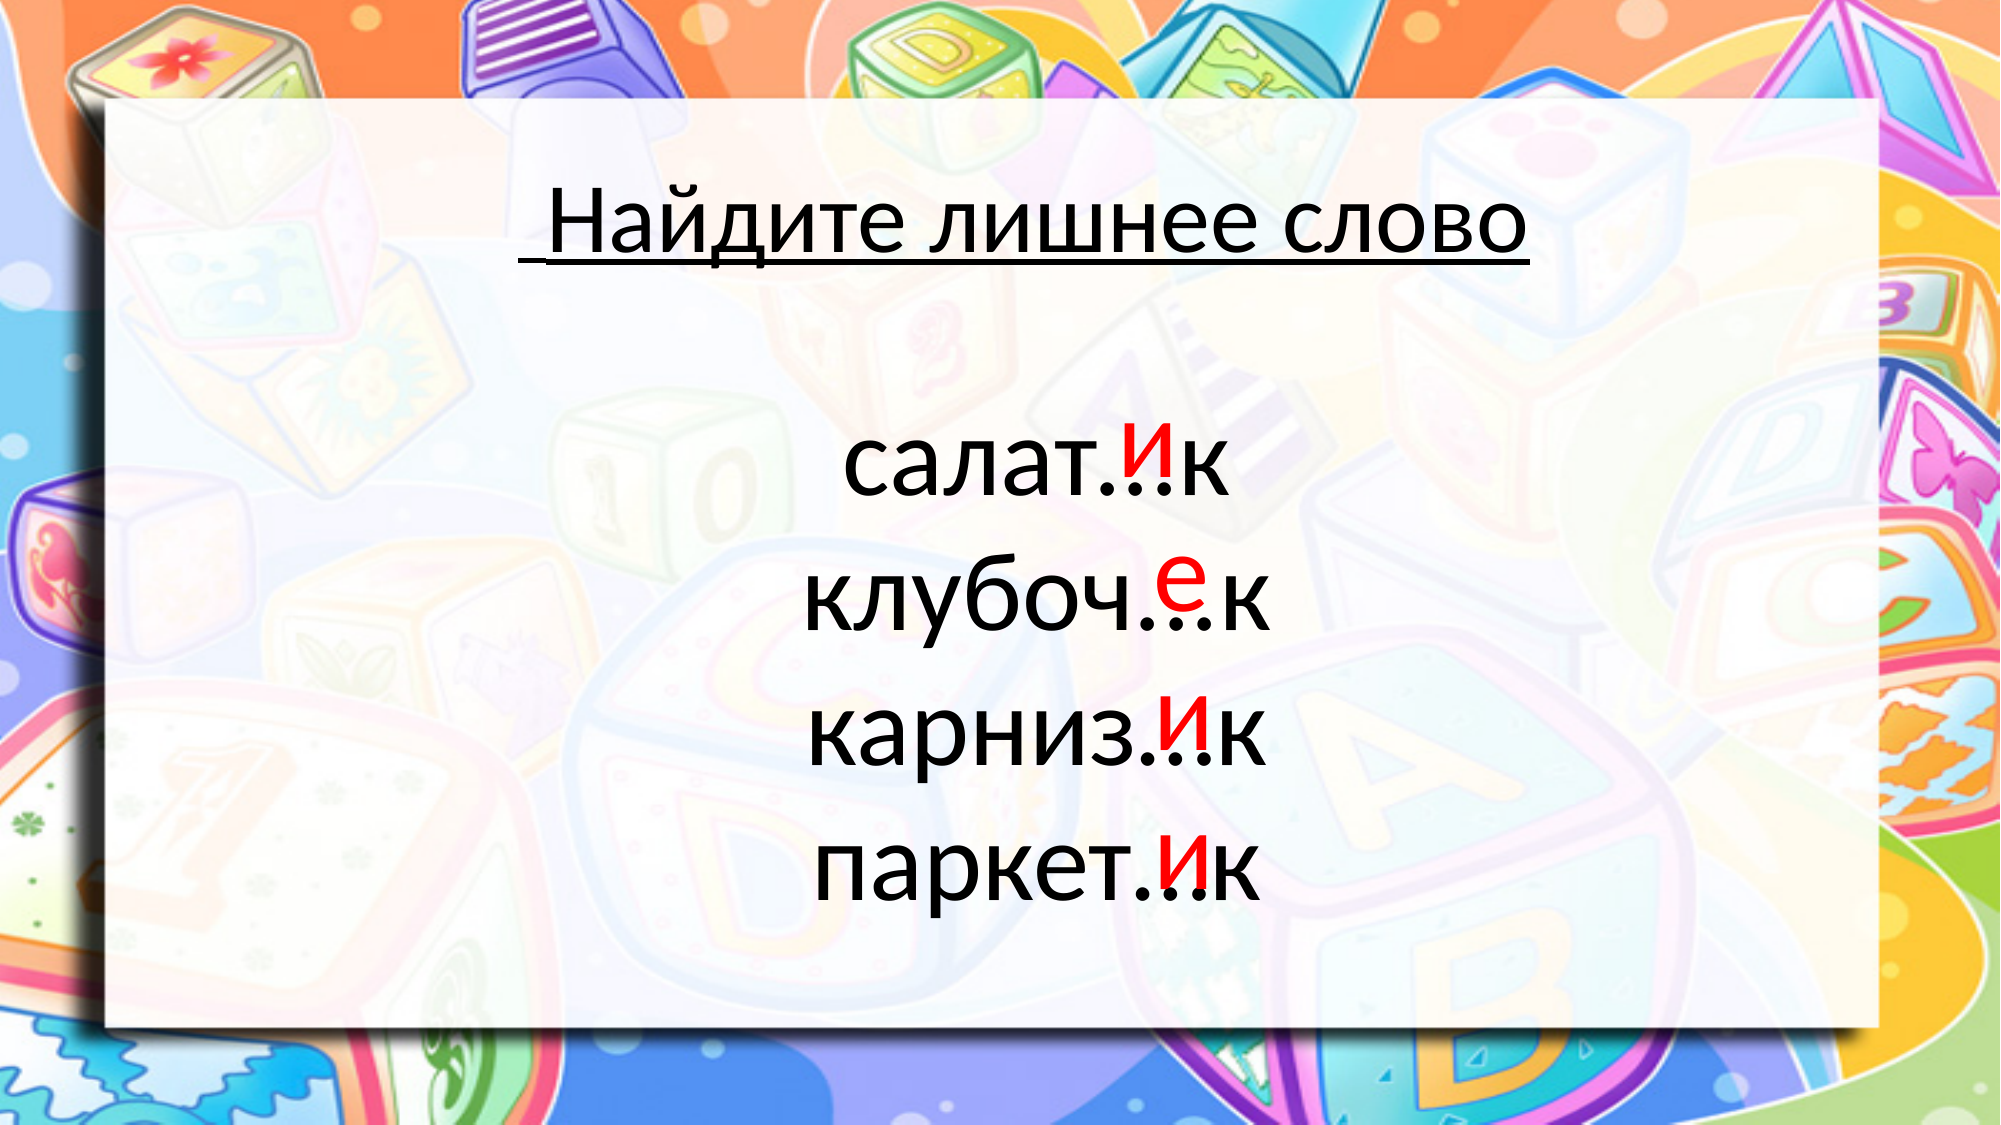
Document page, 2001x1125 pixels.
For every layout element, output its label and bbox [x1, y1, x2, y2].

list [0, 0, 2000, 1125]
